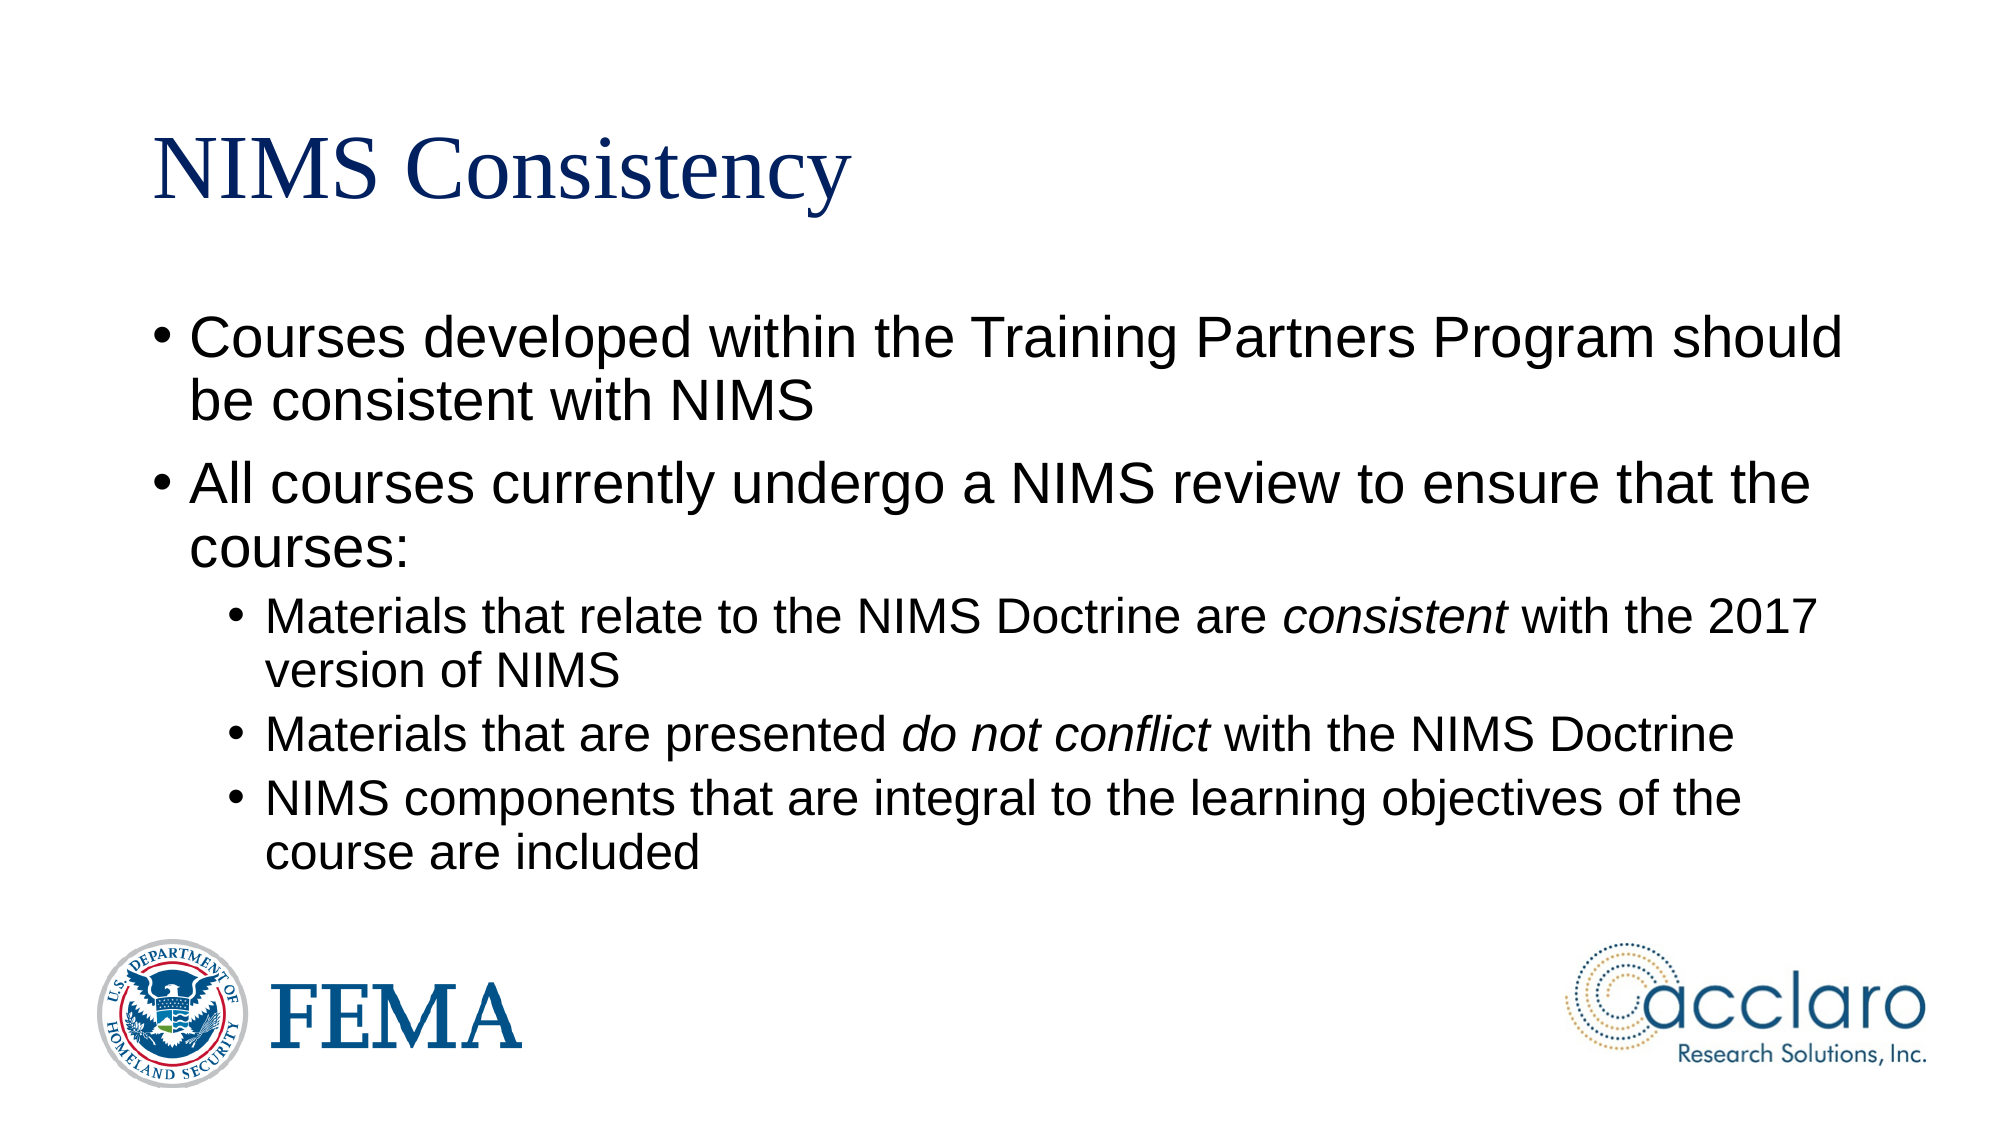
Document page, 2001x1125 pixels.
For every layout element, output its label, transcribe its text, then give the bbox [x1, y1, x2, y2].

title NIMS Consistency [137, 59, 1863, 278]
picture [97, 939, 522, 1088]
list Courses developed within the Training Partners Program should be consistent with NIMS All courses currently undergo a NIMS review to ensure that the courses: Materials that relate to the NIMS Doctrine are consistent with the 2017 version of NIMS Materials that are presented do not conflict with the NIMS Doctrine NIMS components that are integral to the learning objectives of the course are included [137, 299, 1863, 1014]
picture [1565, 943, 1926, 1066]
